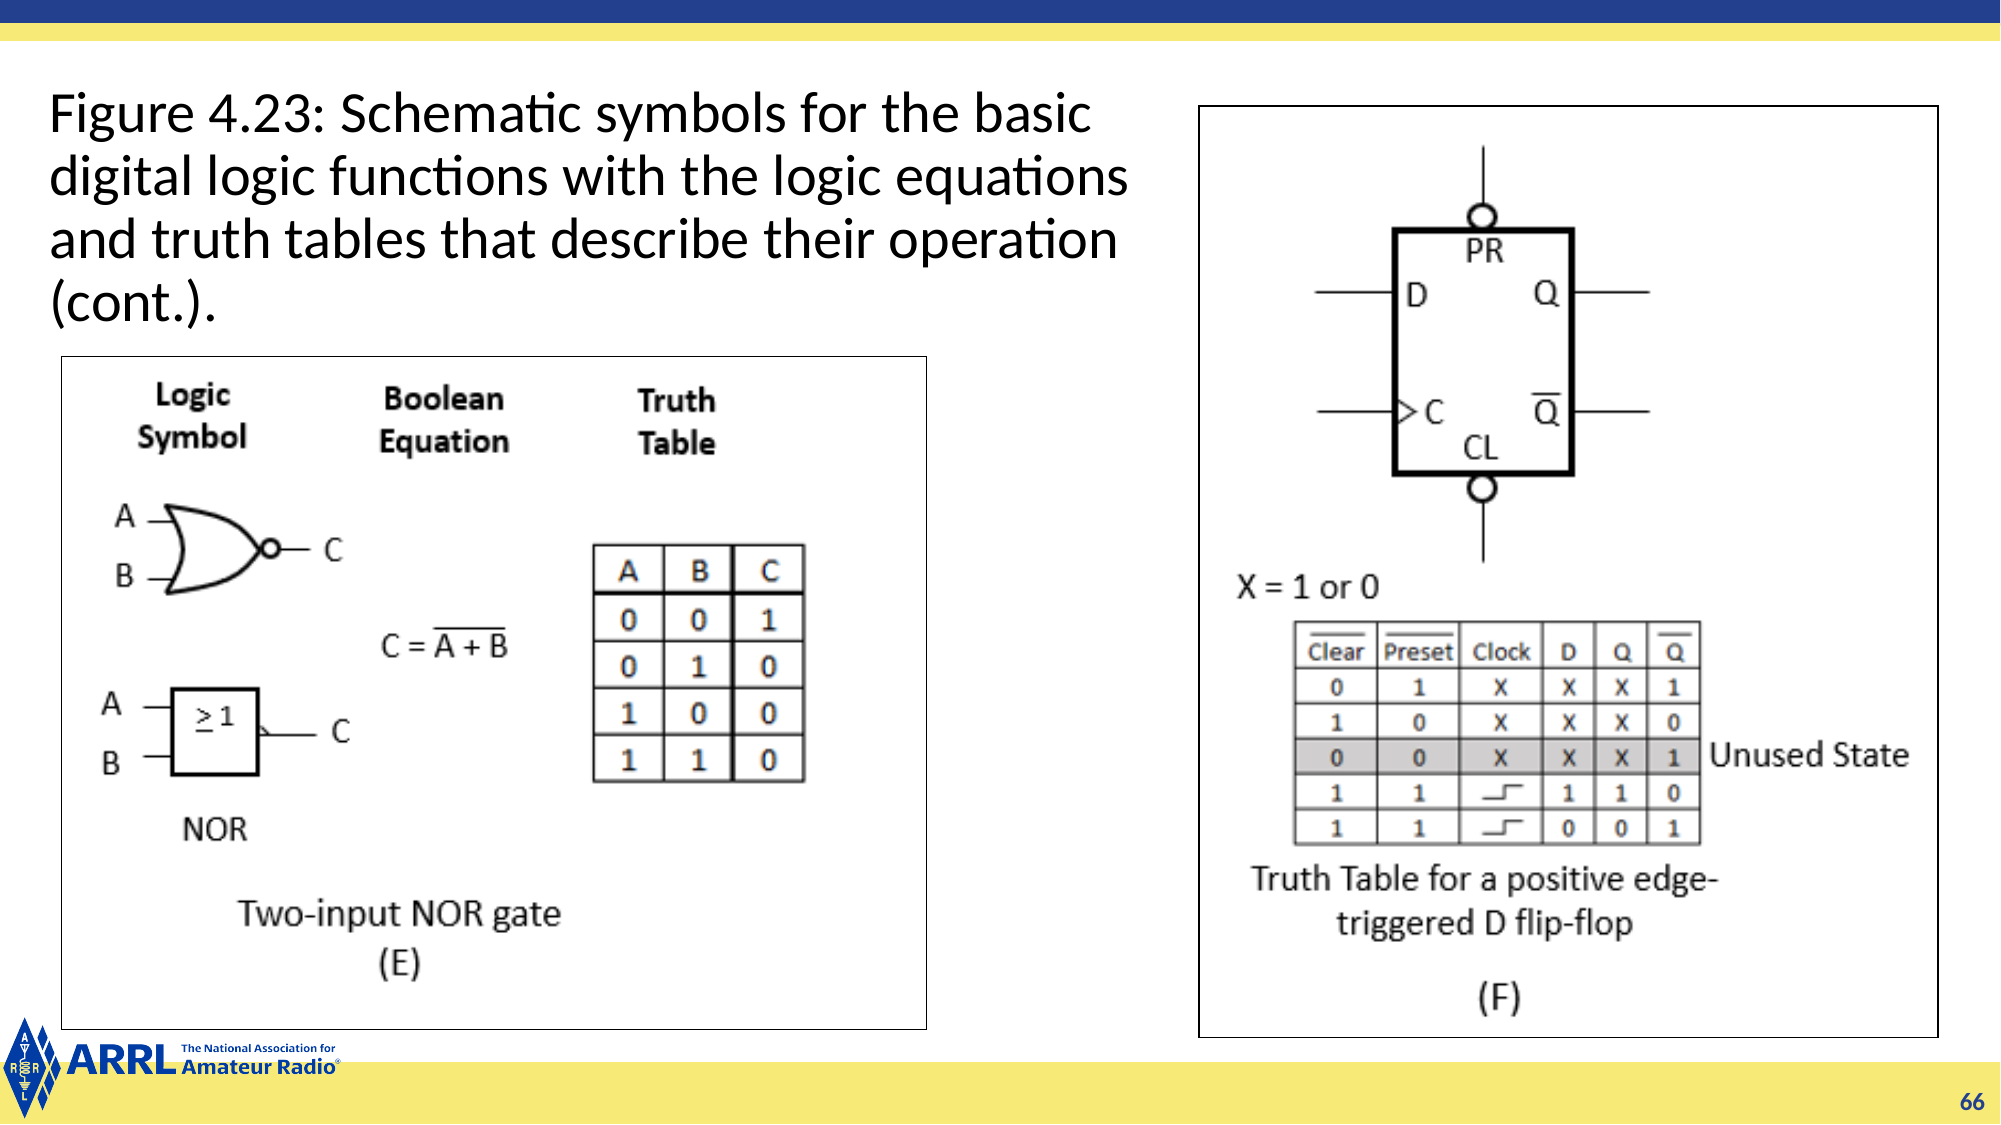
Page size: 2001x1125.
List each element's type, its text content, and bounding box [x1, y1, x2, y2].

picture [1199, 106, 1938, 1037]
title Figure 4.23: Schematic symbols for the basic digital logic functions with the logic equations and truth tables that describe their operation (cont.). [34, 75, 1188, 395]
picture [1, 357, 926, 1121]
